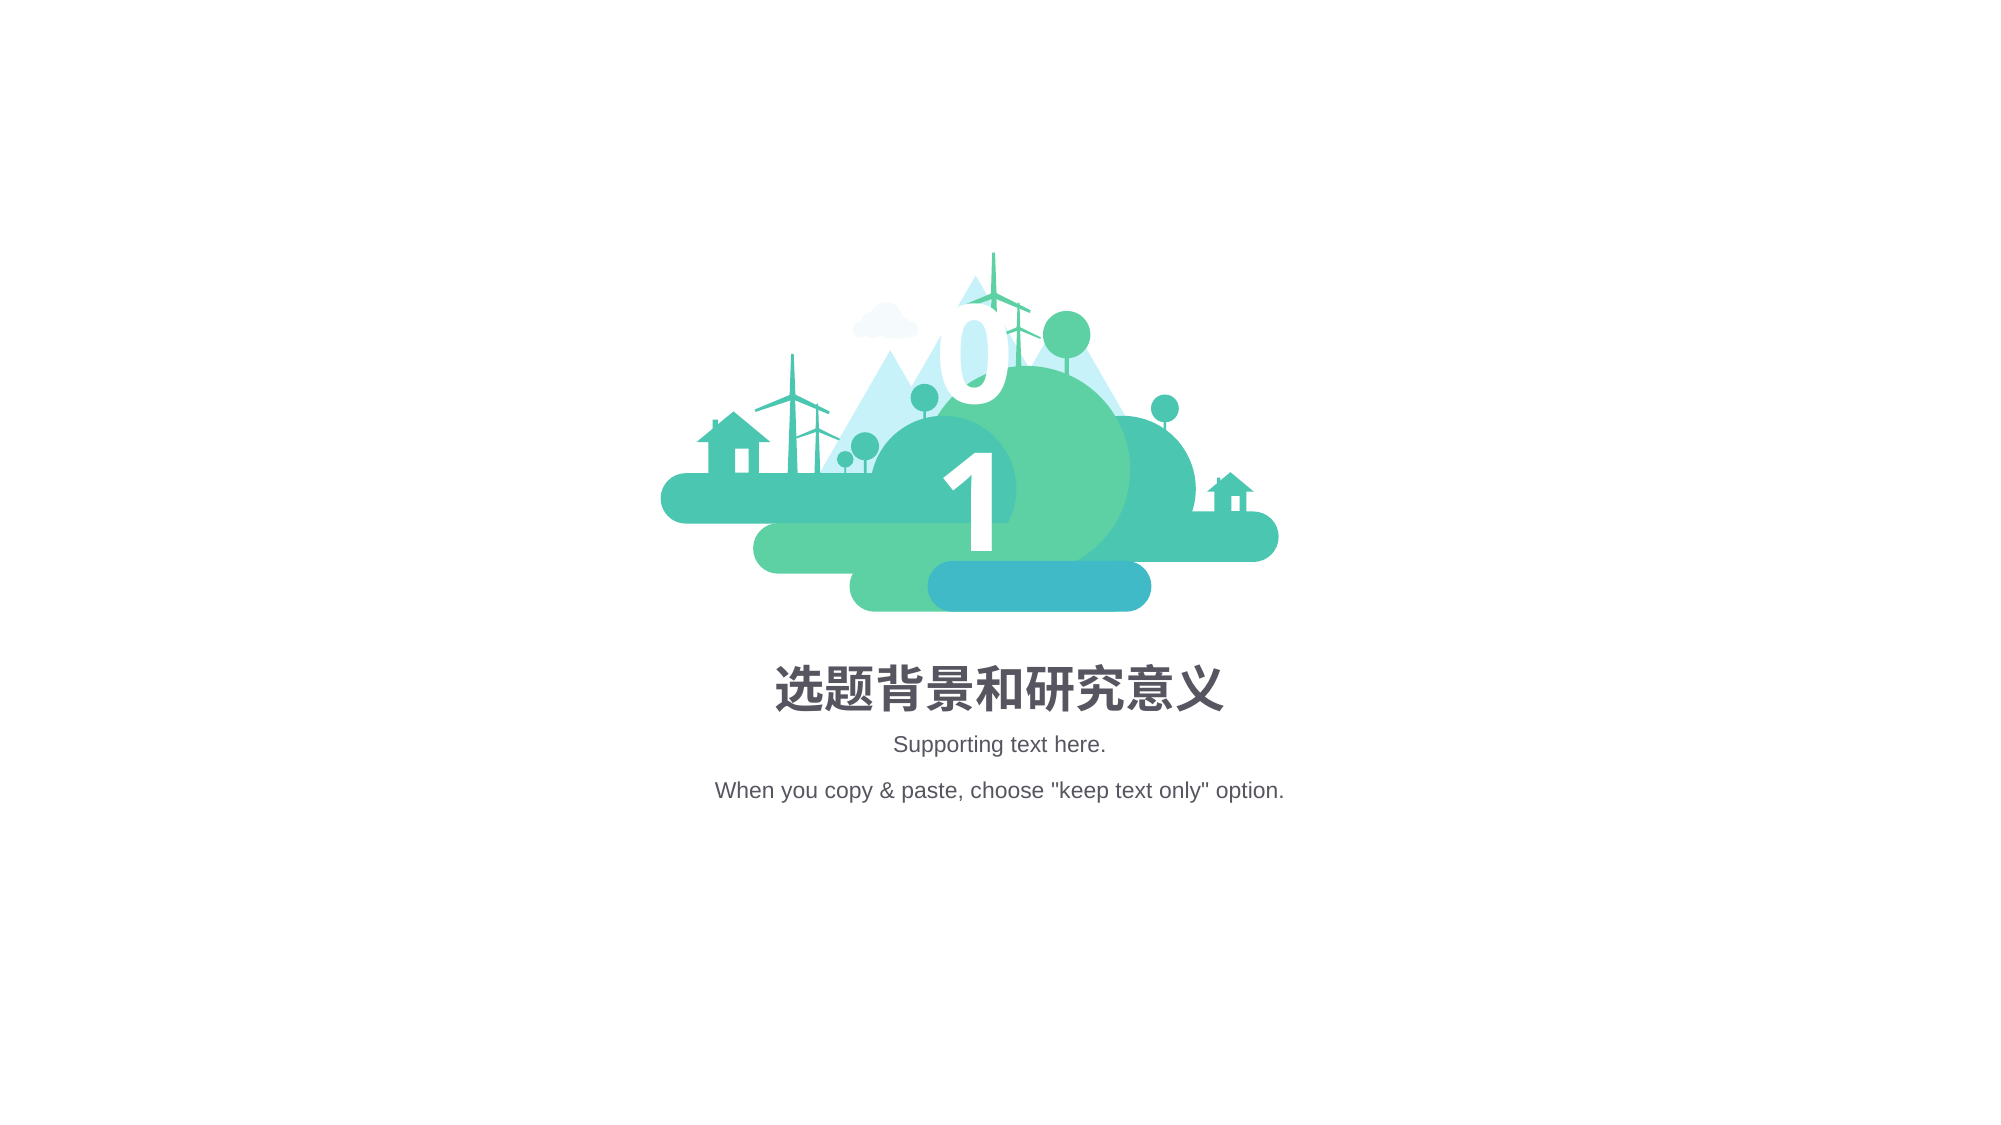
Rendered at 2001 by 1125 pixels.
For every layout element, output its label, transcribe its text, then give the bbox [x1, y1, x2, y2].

list Supporting text here. When you copy & paste, choose "keep text only" option. [555, 725, 1445, 892]
text_box 01 [919, 381, 1086, 589]
title 选题背景和研究意义 [555, 578, 1445, 725]
